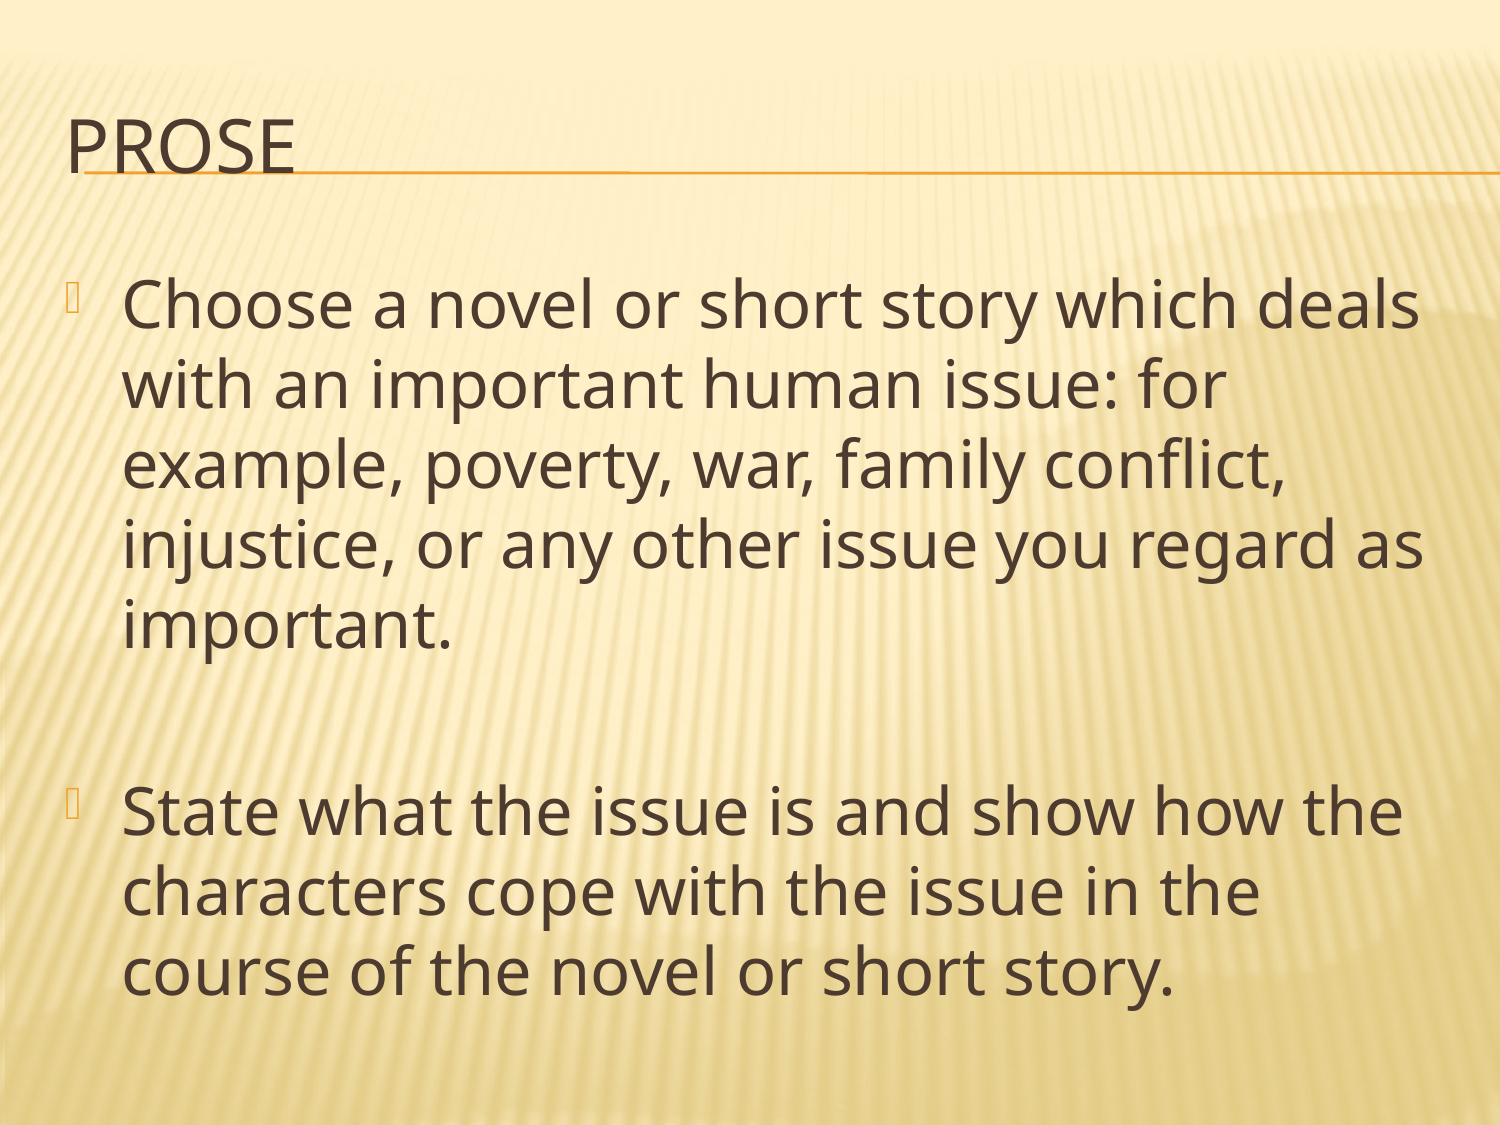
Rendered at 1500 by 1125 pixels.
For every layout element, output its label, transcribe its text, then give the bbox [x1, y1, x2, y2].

title Prose [50, 75, 1475, 213]
list Choose a novel or short story which deals with an important human issue: for example, poverty, war, family conflict, injustice, or any other issue you regard as important. State what the issue is and show how the characters cope with the issue in the course of the novel or short story. [50, 254, 1475, 998]
